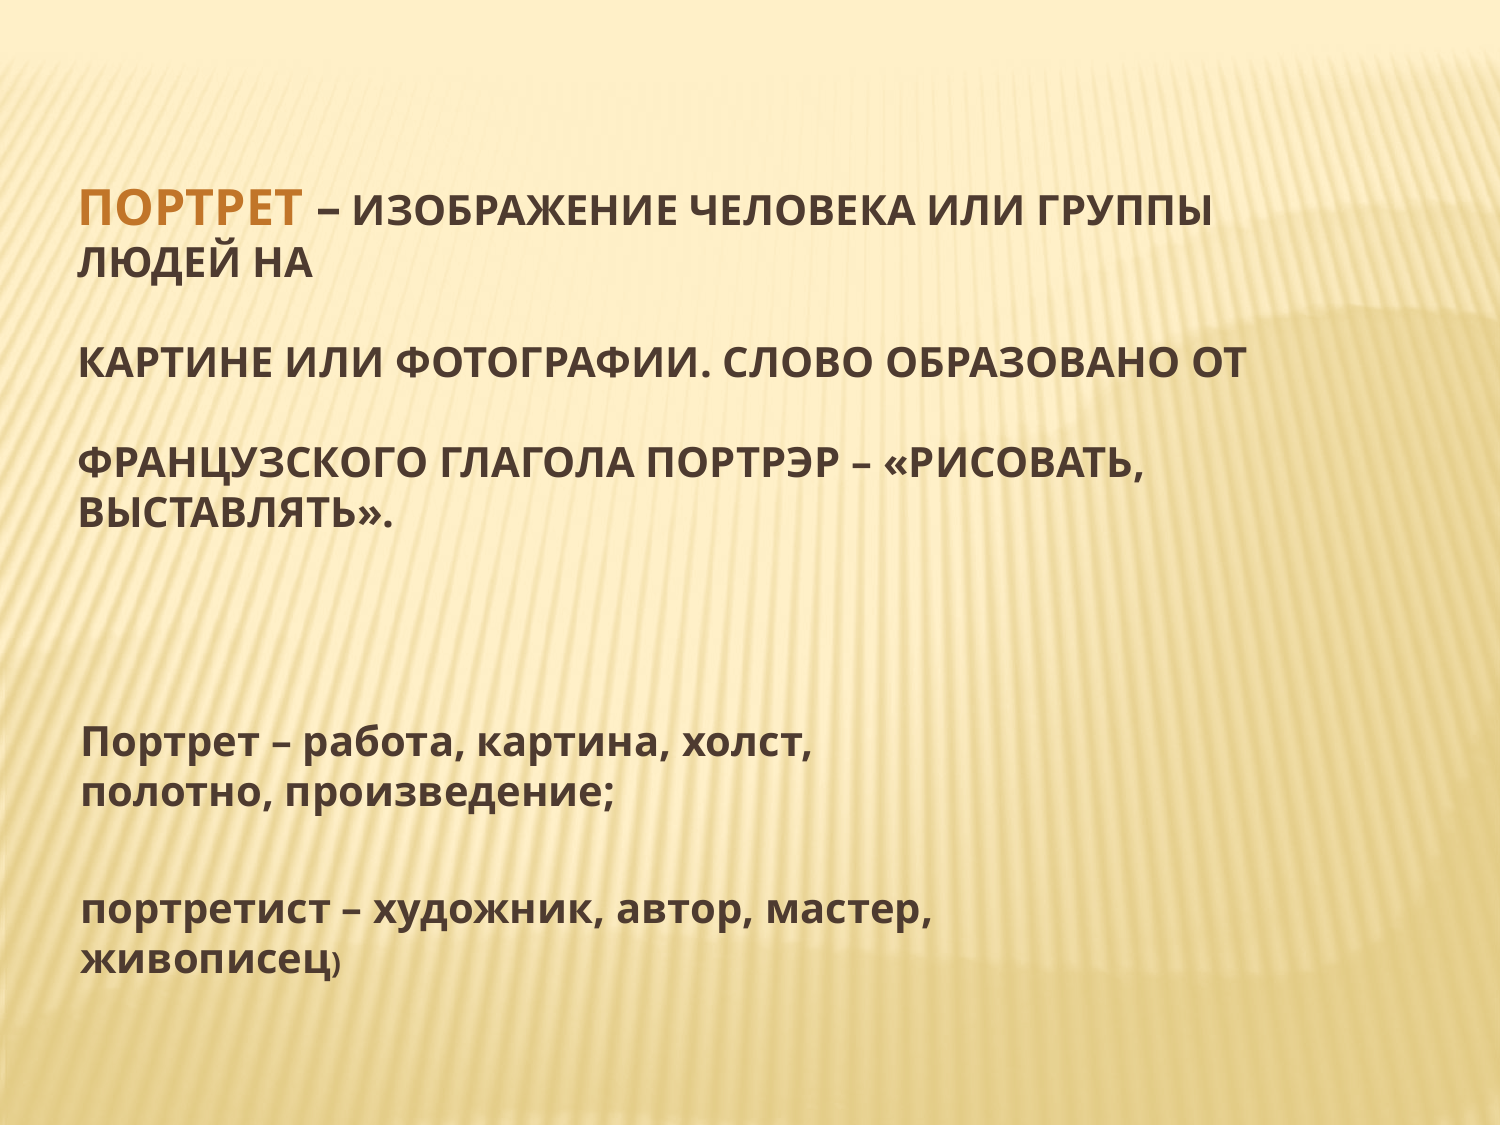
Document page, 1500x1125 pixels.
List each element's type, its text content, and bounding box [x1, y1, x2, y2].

list Портрет – работа, картина, холст, полотно, произведение; портретист – художник, автор, мастер, живописец) [62, 714, 1025, 950]
title Портрет – изображение человека или группы людей на картине или фотографии. Слово образовано от французского глагола ПОРТРЭР – «рисовать, выставлять». [62, 70, 1360, 692]
